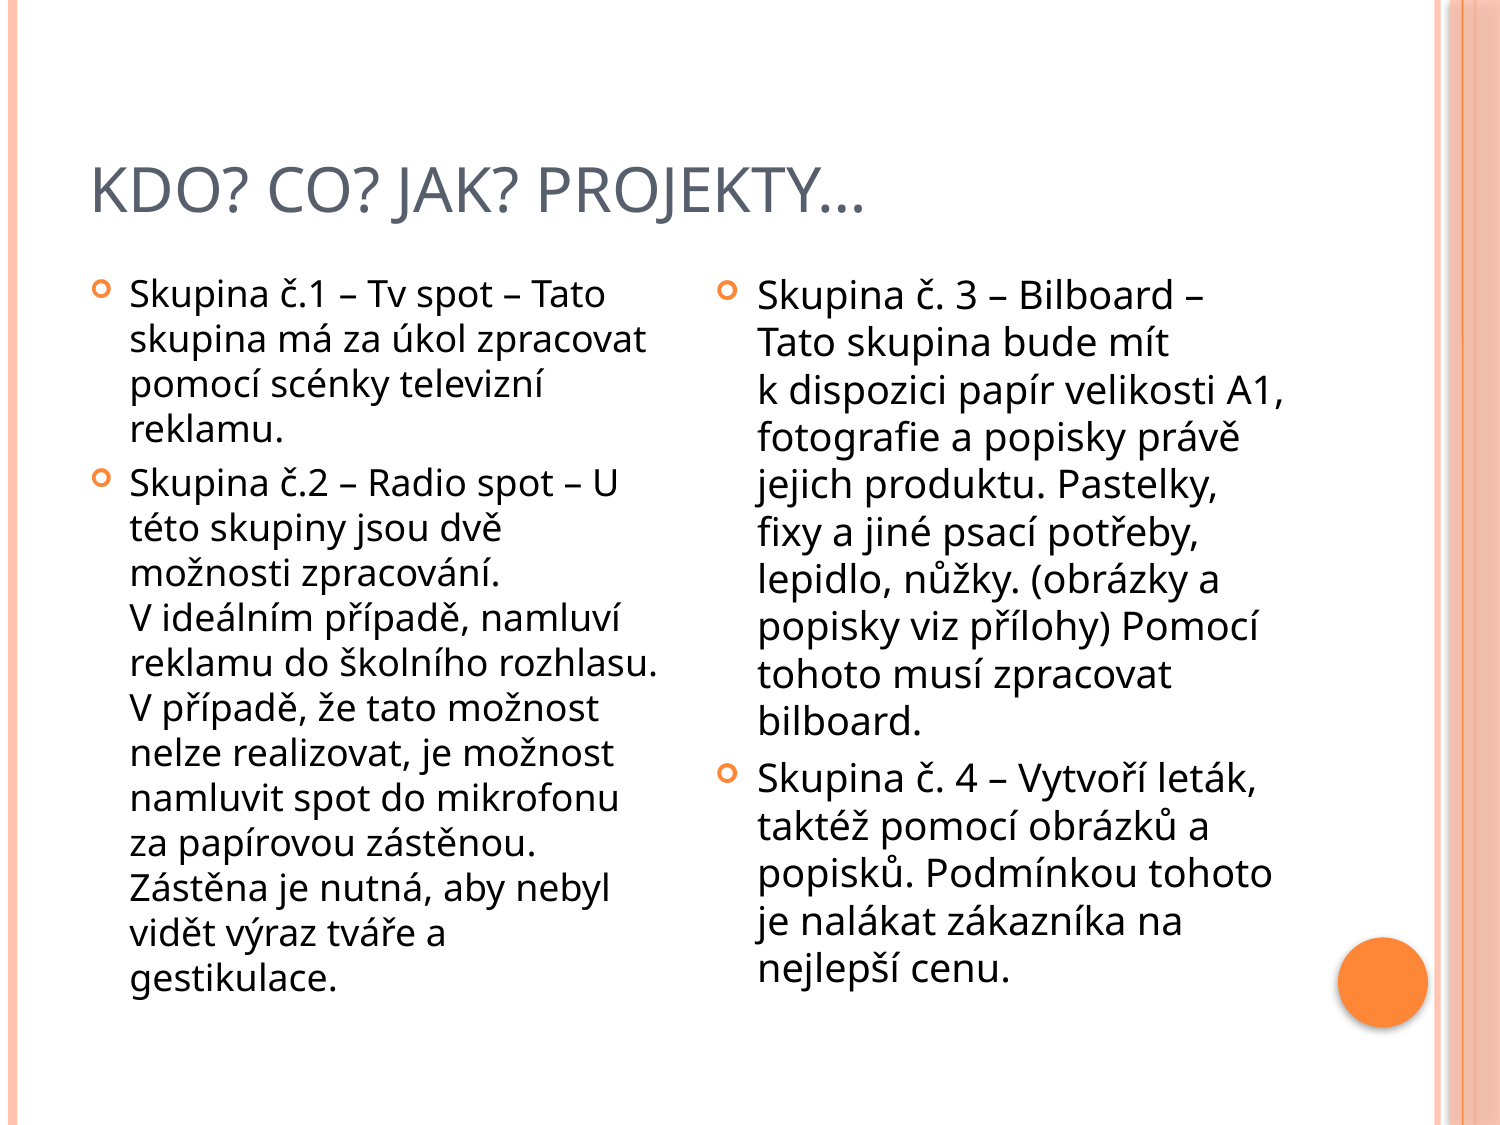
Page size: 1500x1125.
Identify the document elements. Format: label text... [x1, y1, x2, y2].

title Kdo? Co? Jak? Projekty… [75, 45, 1300, 233]
list Skupina č. 3 – Bilboard – Tato skupina bude mít k dispozici papír velikosti A1, fotografie a popisky právě jejich produktu. Pastelky, fixy a jiné psací potřeby, lepidlo, nůžky. (obrázky a popisky viz přílohy) Pomocí tohoto musí zpracovat bilboard. Skupina č. 4 – Vytvoří leták, taktéž pomocí obrázků a popisků. Podmínkou tohoto je nalákat zákazníka na nejlepší cenu. [700, 262, 1301, 1013]
list Skupina č.1 – Tv spot – Tato skupina má za úkol zpracovat pomocí scénky televizní reklamu. Skupina č.2 – Radio spot – U této skupiny jsou dvě možnosti zpracování. V ideálním případě, namluví reklamu do školního rozhlasu. V případě, že tato možnost nelze realizovat, je možnost namluvit spot do mikrofonu za papírovou zástěnou. Zástěna je nutná, aby nebyl vidět výraz tváře a gestikulace. [75, 262, 675, 1013]
